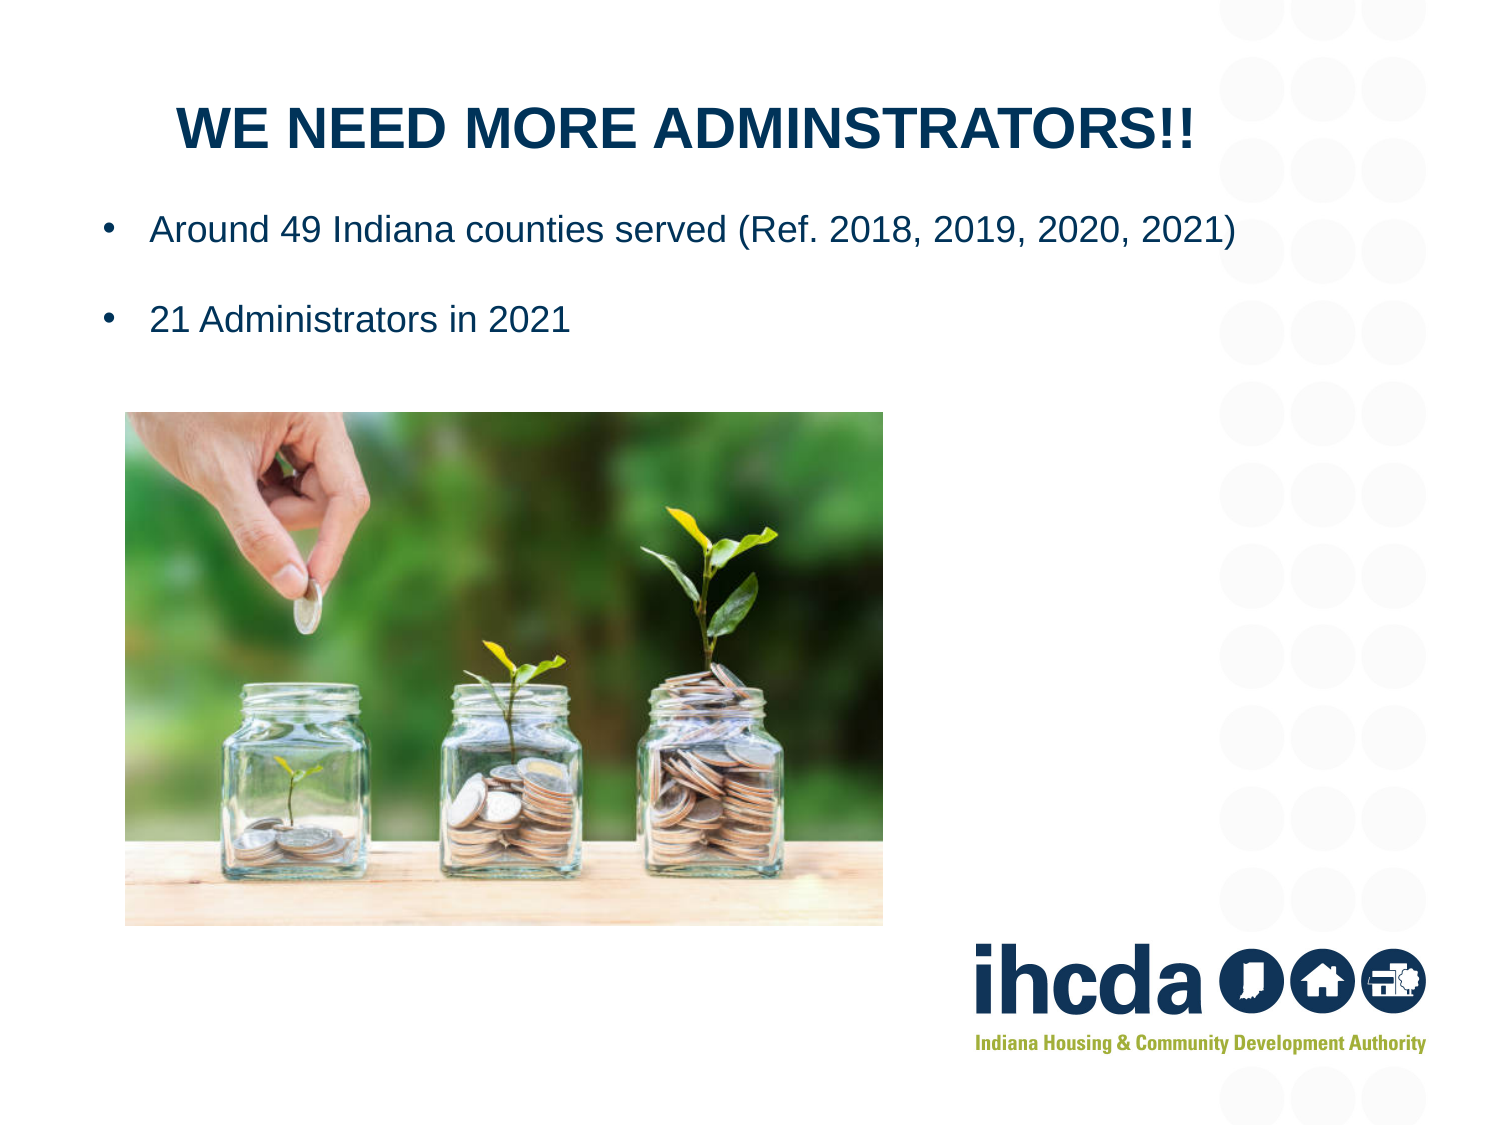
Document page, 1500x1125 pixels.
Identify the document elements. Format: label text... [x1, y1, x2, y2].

picture [0, 0, 1500, 1125]
list WE NEED MORE ADMINSTRATORS!! Around 49 Indiana counties served (Ref. 2018, 2019, 2020, 2021) 21 Administrators in 2021 [87, 37, 1287, 438]
